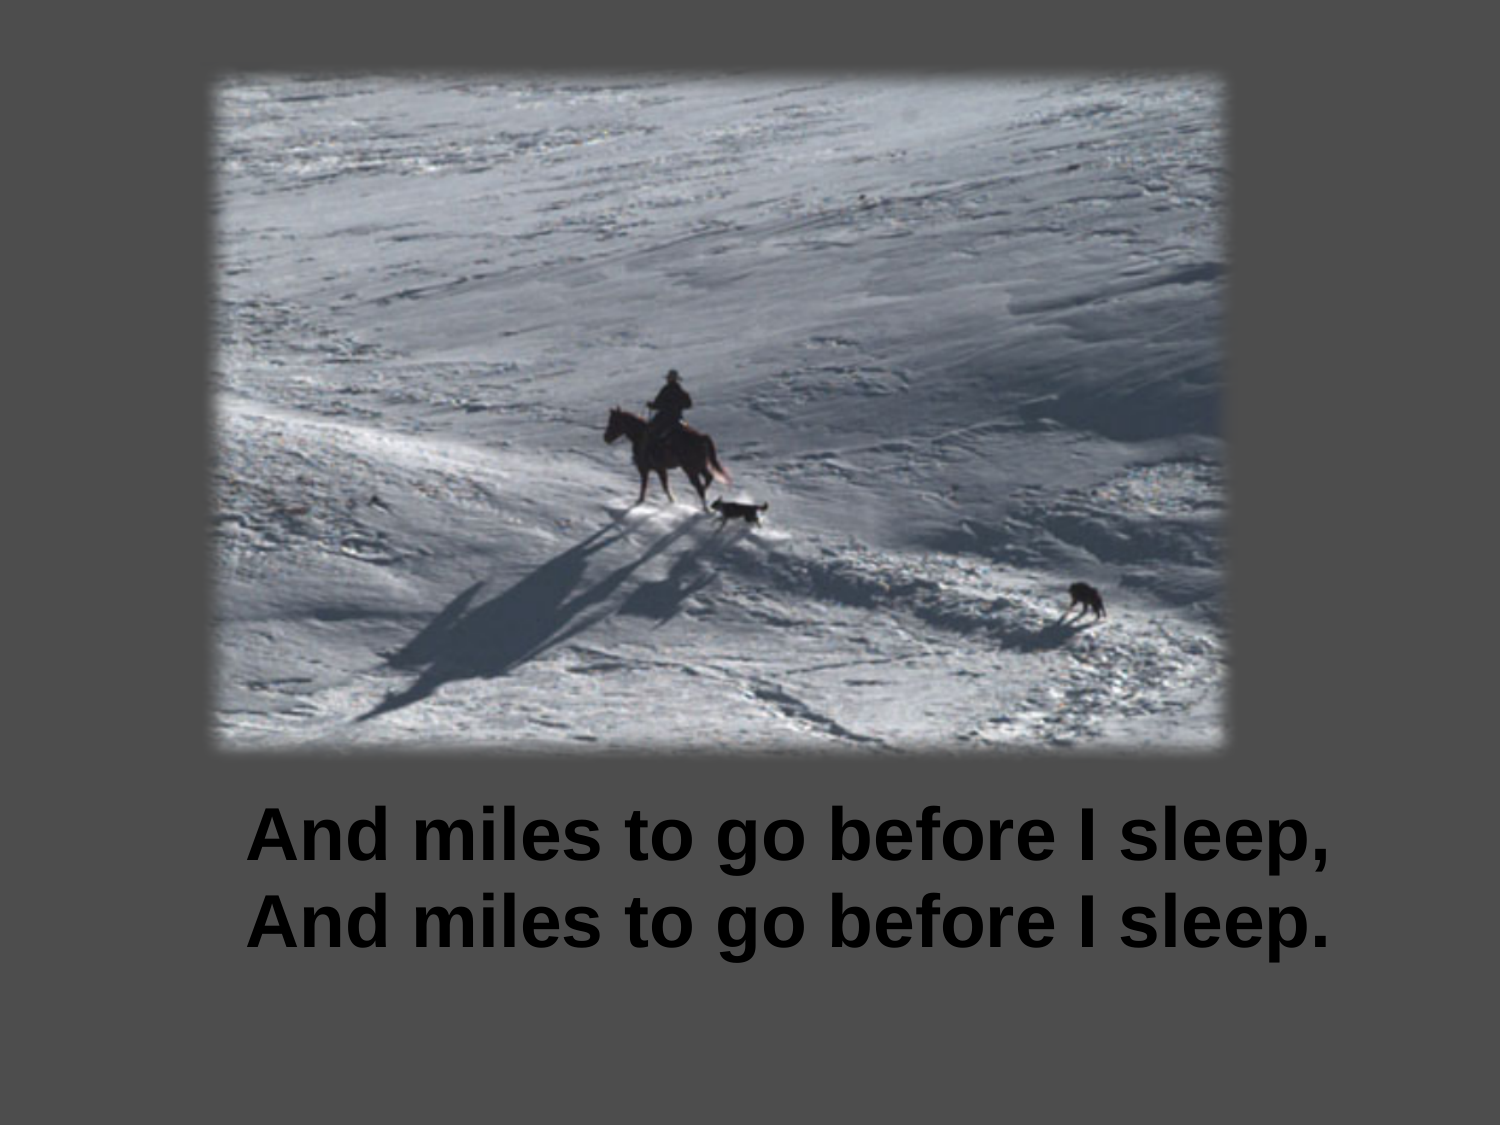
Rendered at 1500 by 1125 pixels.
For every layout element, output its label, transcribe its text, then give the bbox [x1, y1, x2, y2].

text_box And miles to go before I sleep, And miles to go before I sleep. [230, 795, 1348, 970]
picture [199, 62, 1238, 763]
